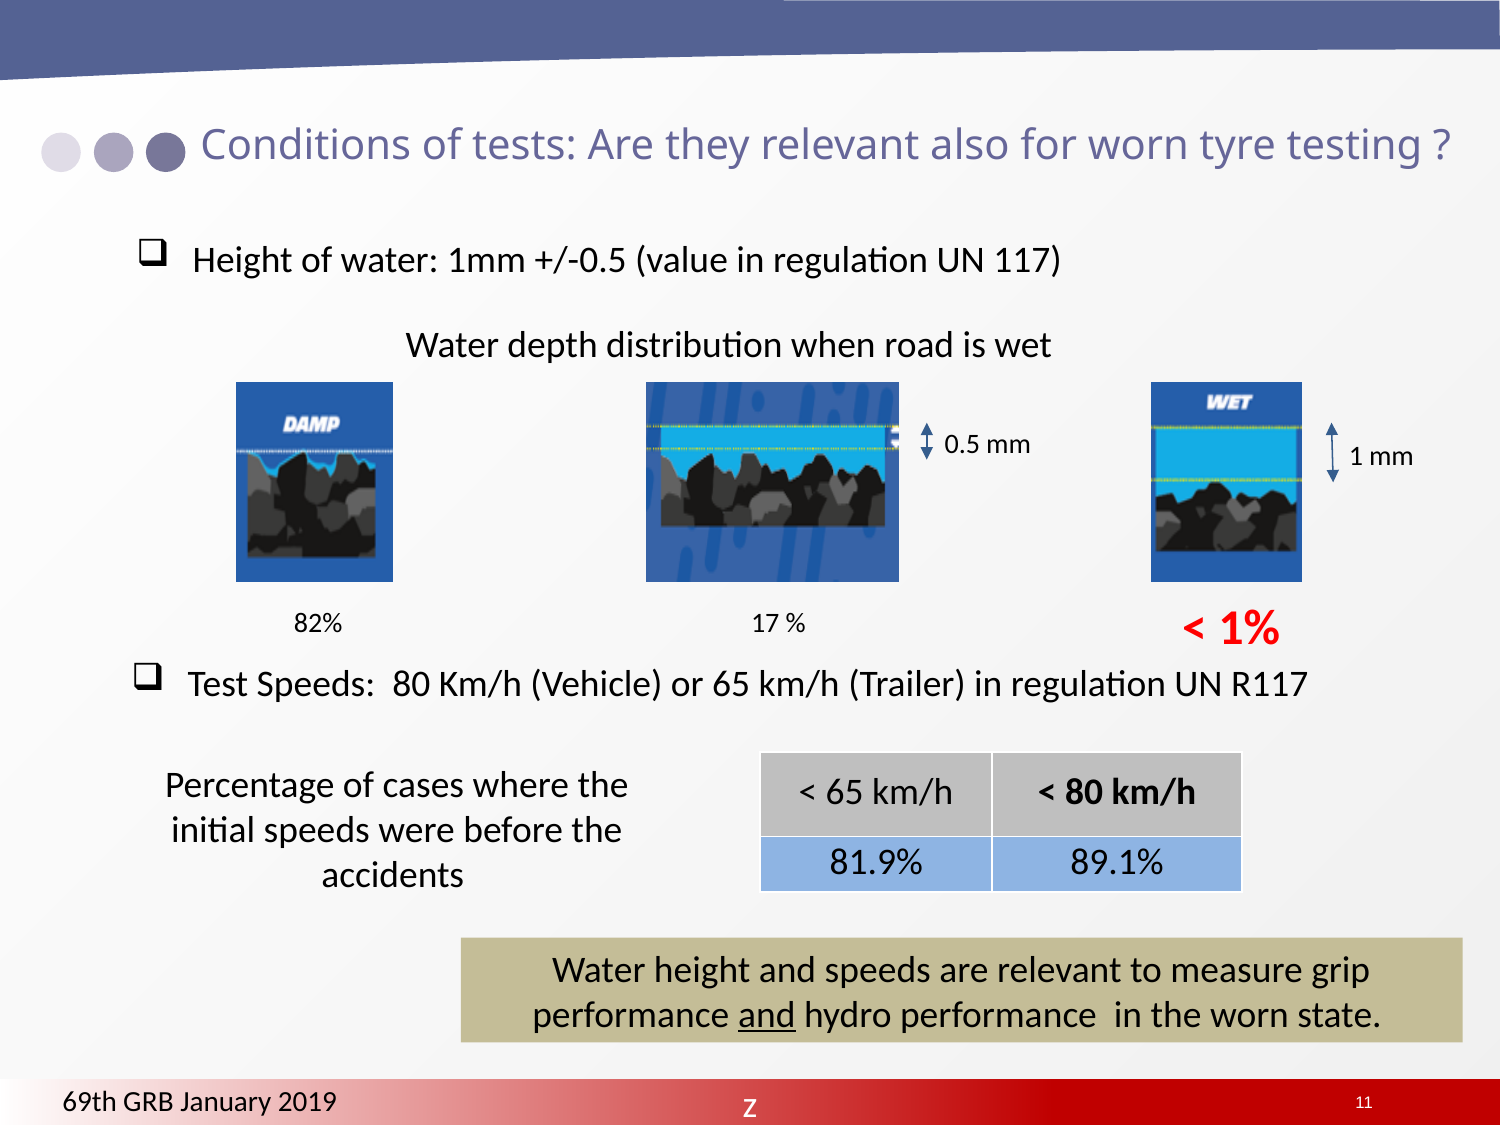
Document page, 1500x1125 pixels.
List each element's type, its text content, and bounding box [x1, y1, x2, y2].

text_box Water height and speeds are relevant to measure grip performance and hydro performance in the worn state. [460, 937, 1463, 1043]
text_box Water depth distribution when road is wet [314, 322, 1144, 368]
text_box 69th GRB January 2019 [47, 1074, 359, 1125]
text_box 17 % [736, 626, 821, 646]
picture [645, 382, 899, 583]
text_box 1 mm [1345, 429, 1429, 479]
title Conditions of tests: Are they relevant also for worn tyre testing ? [185, 90, 1500, 197]
text_box 82% [279, 625, 358, 646]
text_box Percentage of cases where the initial speeds were before the accidents [116, 752, 678, 903]
text_box < 1% [1167, 611, 1333, 651]
text_box Test Speeds: 80 Km/h (Vehicle) or 65 km/h (Trailer) in regulation UN R117 [116, 651, 1459, 712]
text_box 0.5 mm [940, 418, 1046, 467]
table_cell 89.1% [993, 837, 1241, 891]
picture [1151, 382, 1302, 583]
text_box Height of water: 1mm +/-0.5 (value in regulation UN 117) [121, 182, 1464, 287]
table_header < 80 km/h [993, 753, 1241, 836]
picture [236, 382, 393, 583]
table_header < 65 km/h [761, 753, 991, 836]
table_cell 81.9% [761, 837, 991, 891]
